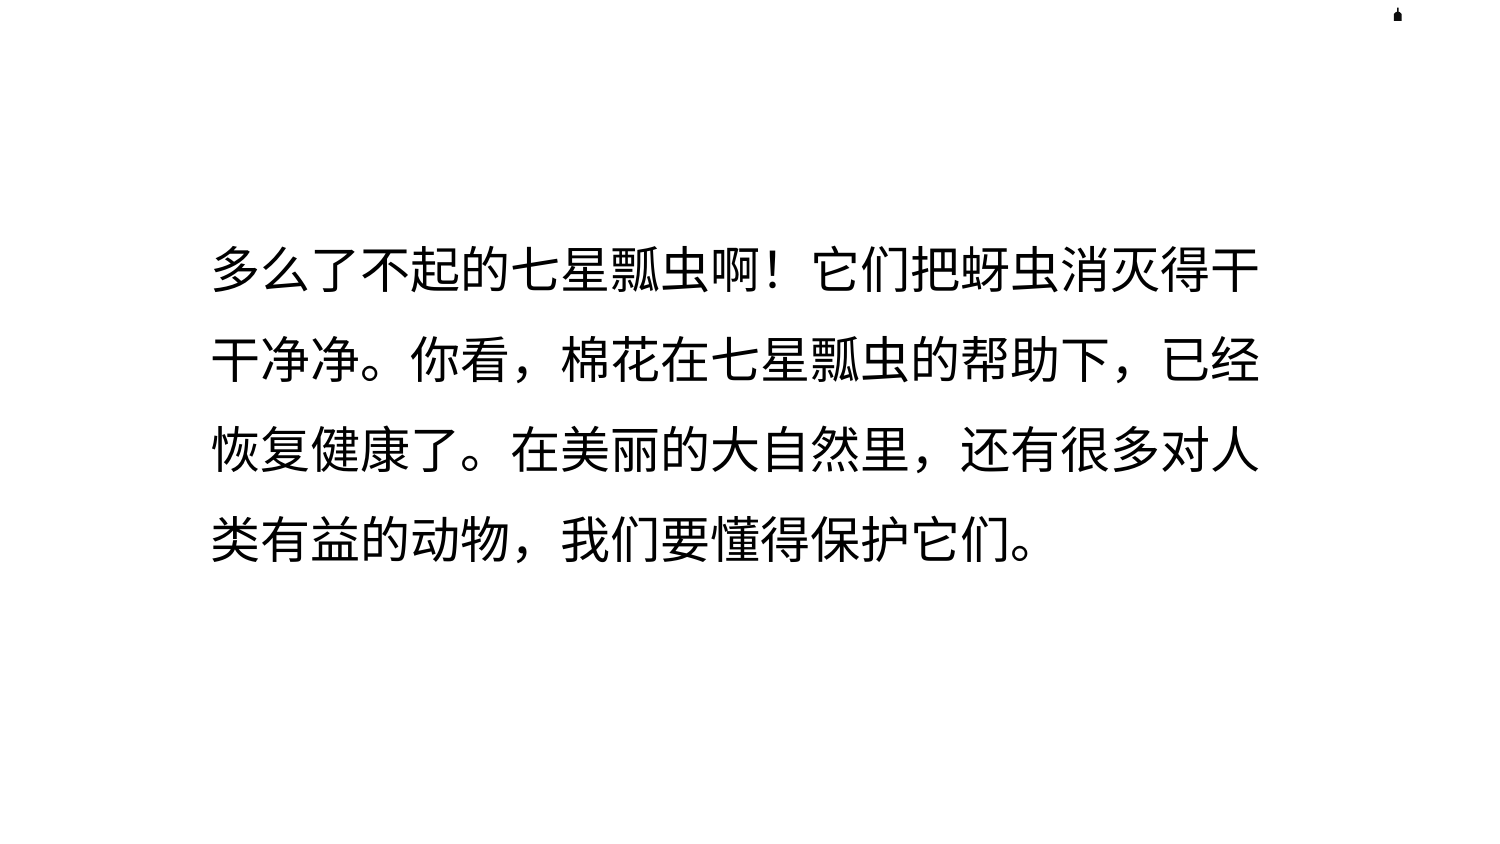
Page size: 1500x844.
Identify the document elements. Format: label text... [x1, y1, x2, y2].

text_box 多么了不起的七星瓢虫啊！它们把蚜虫消灭得干干净净。你看，棉花在七星瓢虫的帮助下，已经恢复健康了。在美丽的大自然里，还有很多对人类有益的动物，我们要懂得保护它们。 [199, 203, 1301, 665]
